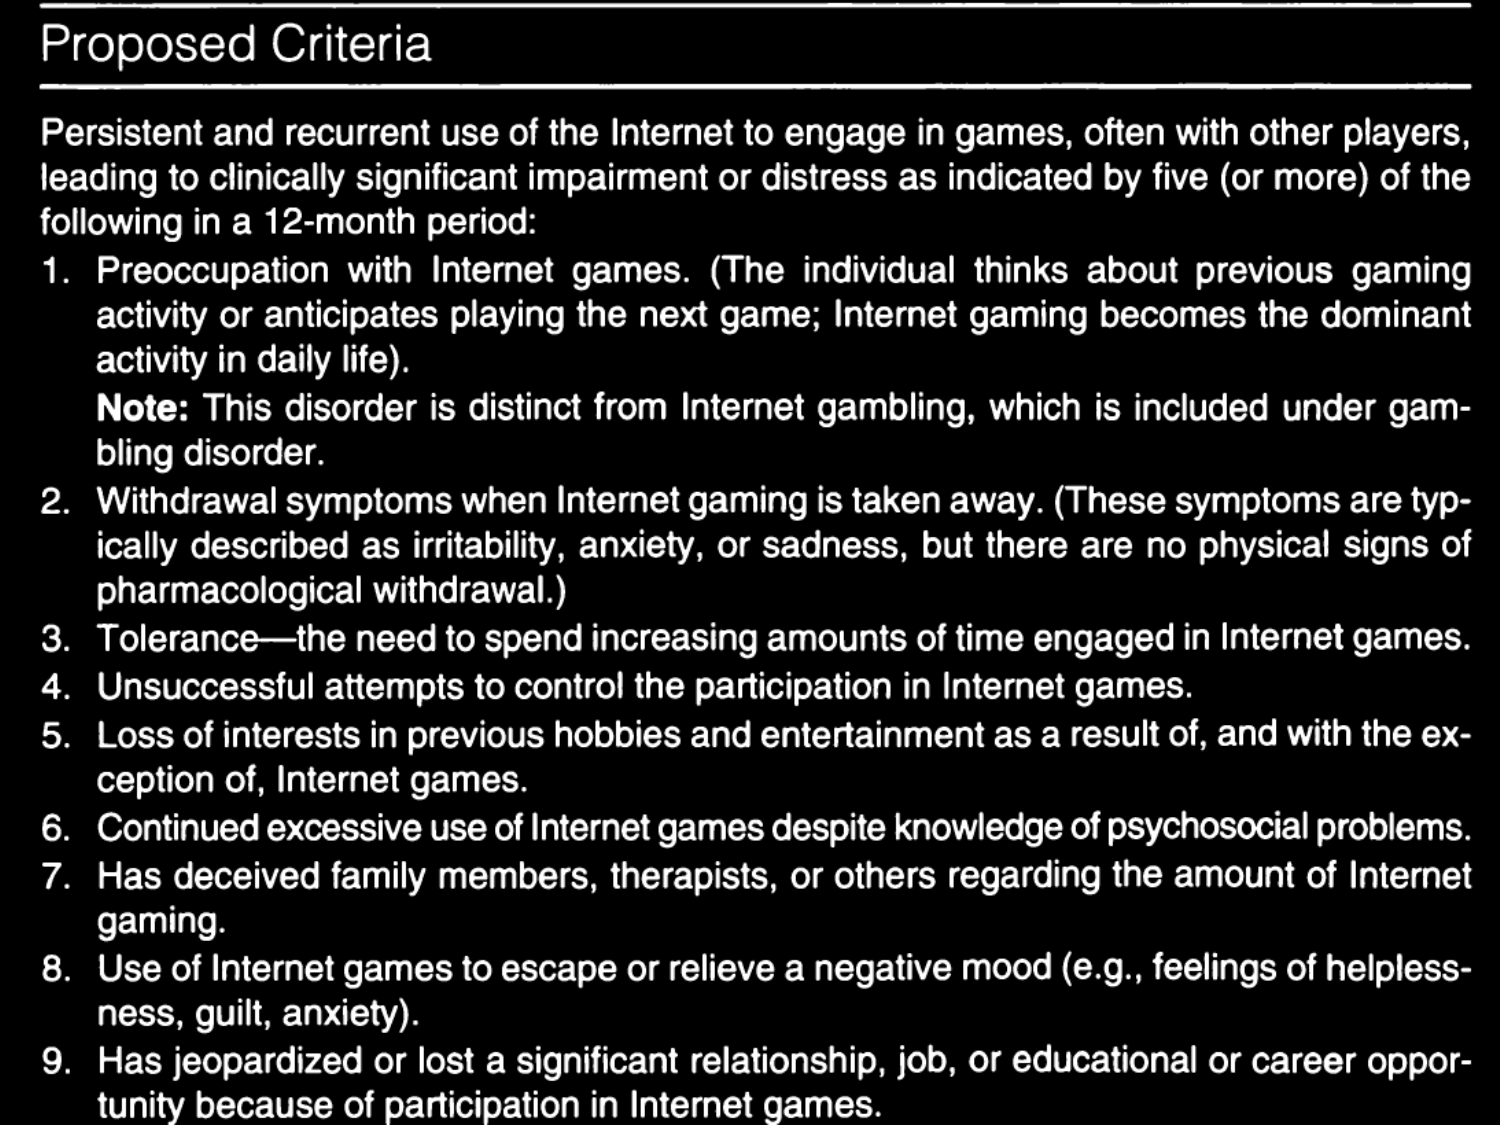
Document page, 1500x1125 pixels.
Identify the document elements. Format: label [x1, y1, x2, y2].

list [37, 0, 1475, 1125]
